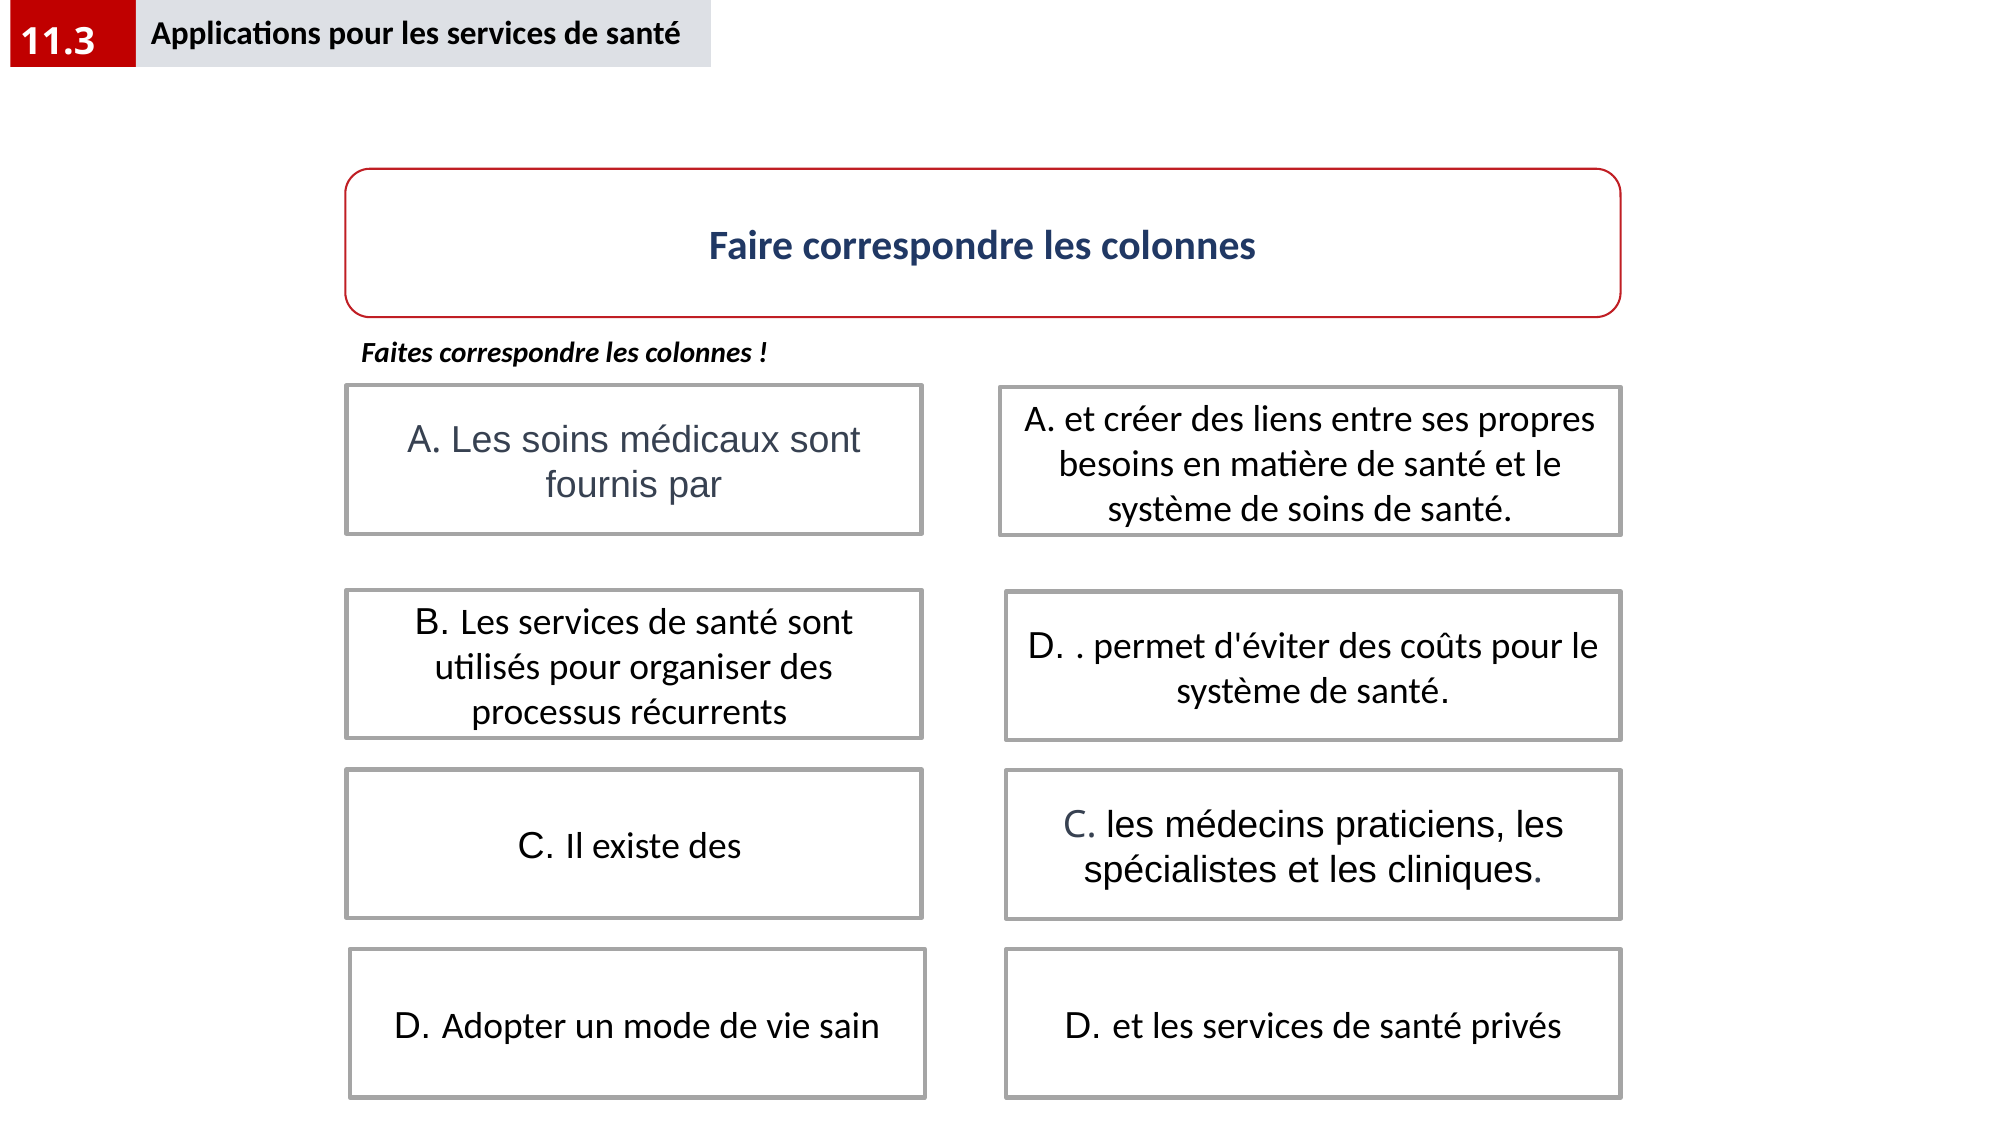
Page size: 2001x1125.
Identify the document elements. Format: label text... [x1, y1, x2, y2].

text_box D. . permet d'éviter des coûts pour le système de santé. [1004, 589, 1623, 742]
text_box A. et créer des liens entre ses propres besoins en matière de santé et le système de soins de santé. [998, 385, 1623, 537]
text_box B. Les services de santé sont utilisés pour organiser des processus récurrents [344, 588, 924, 740]
text_box C. les médecins praticiens, les spécialistes et les cliniques. [1004, 768, 1623, 921]
text_box C. Il existe des [344, 767, 924, 920]
text_box D. Adopter un mode de vie sain [348, 947, 927, 1100]
text_box A. Les soins médicaux sont fournis par [344, 383, 924, 536]
text_box Faites correspondre les colonnes ! [346, 325, 845, 376]
text_box Faire correspondre les colonnes [345, 168, 1621, 318]
text_box D. et les services de santé privés [1004, 947, 1623, 1100]
text_box Applications pour les services de santé [135, 0, 711, 67]
text_box [10, 0, 135, 67]
text_box 11.3 [0, 9, 126, 57]
